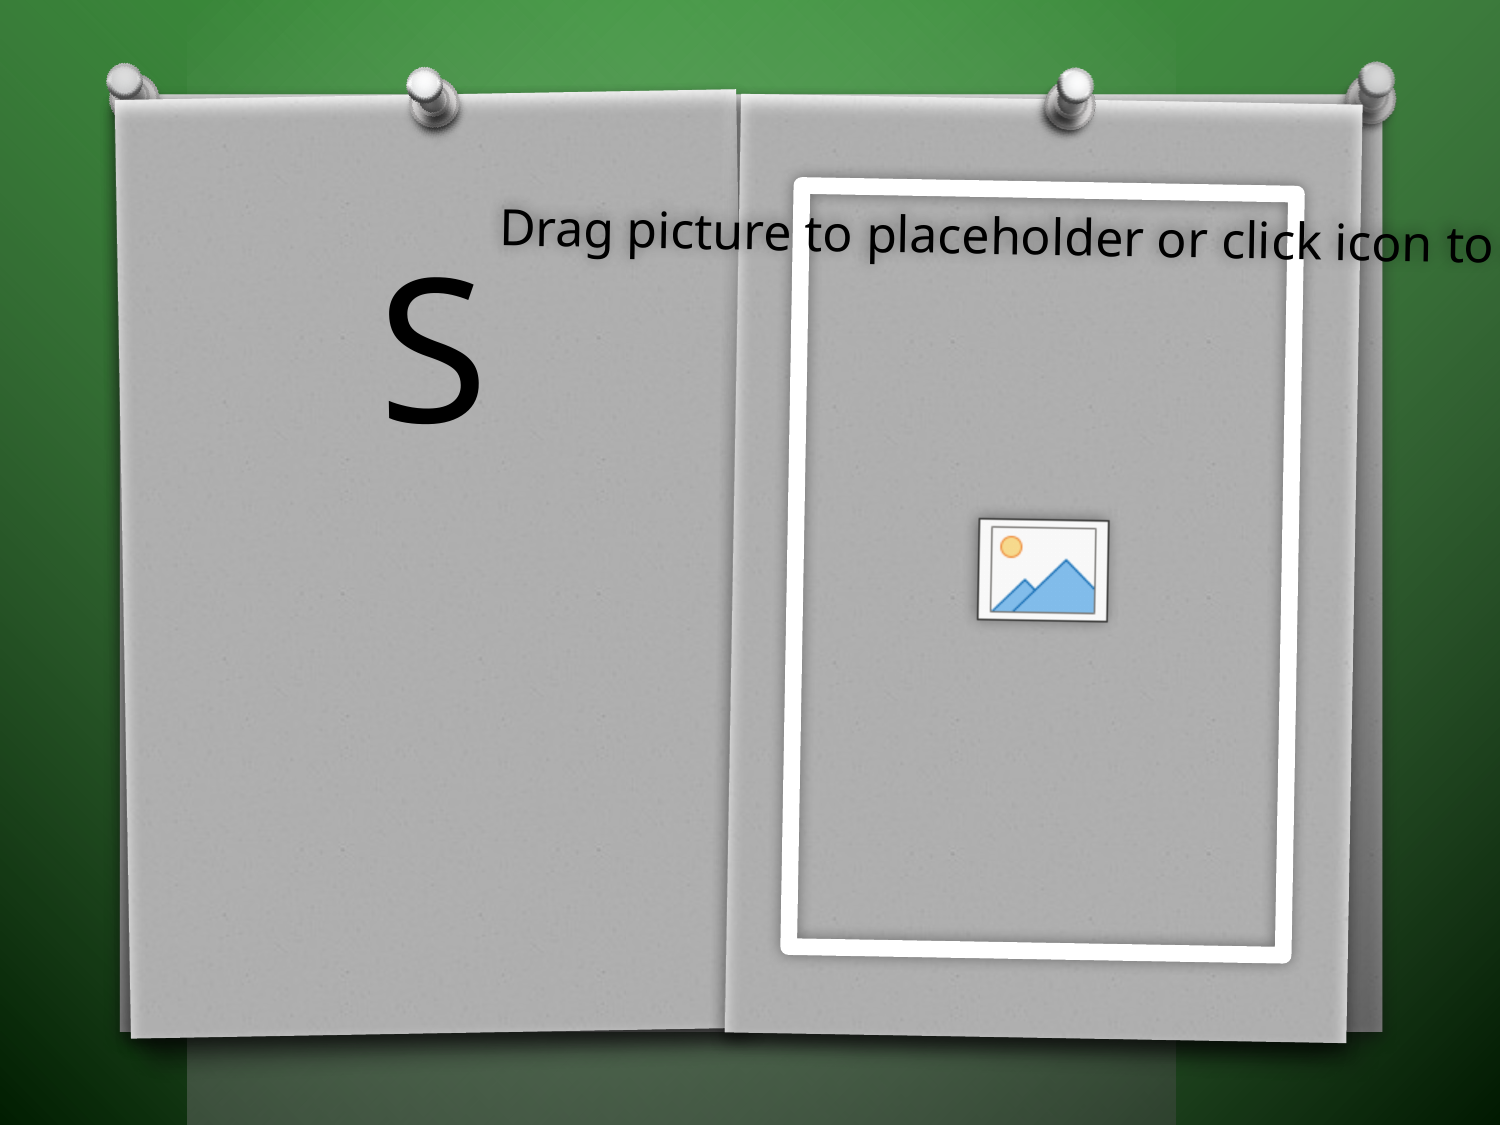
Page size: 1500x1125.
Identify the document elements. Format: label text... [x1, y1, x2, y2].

picture [375, 33, 497, 157]
picture [803, 197, 1282, 943]
picture [1016, 41, 1138, 162]
title S [179, 222, 687, 475]
